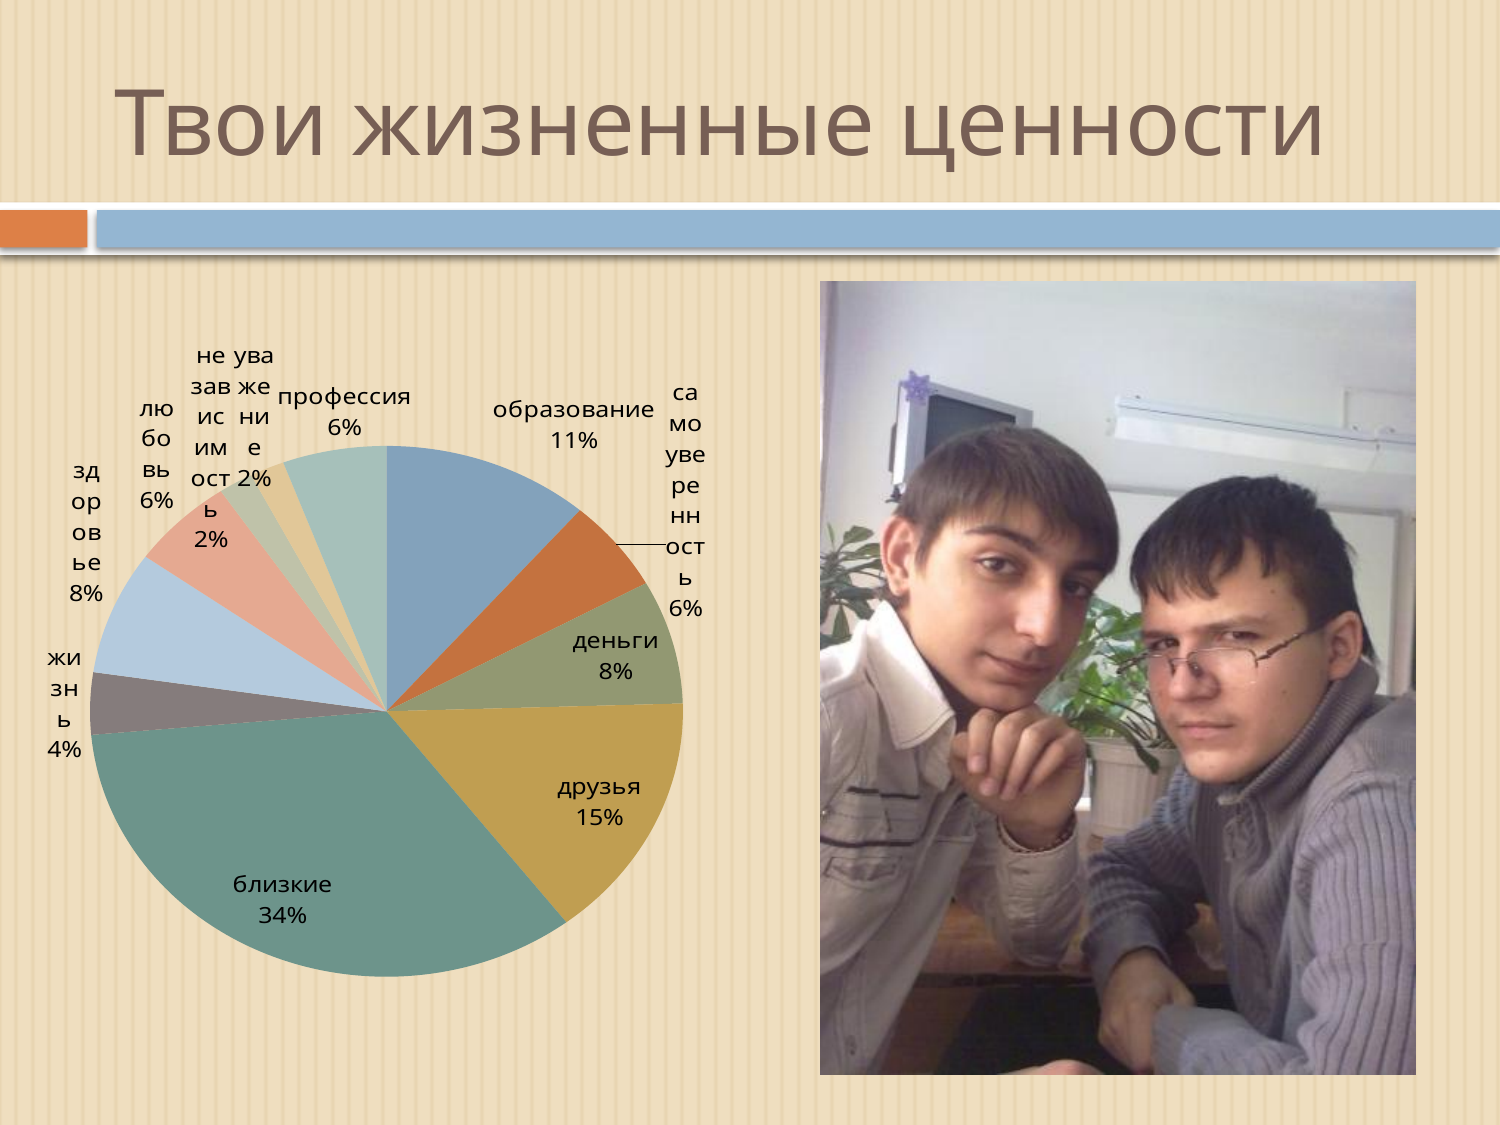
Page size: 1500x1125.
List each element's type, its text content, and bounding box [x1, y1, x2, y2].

chart [46, 260, 738, 1011]
picture [819, 280, 1416, 1075]
title Твои жизненные ценности [99, 37, 1438, 200]
